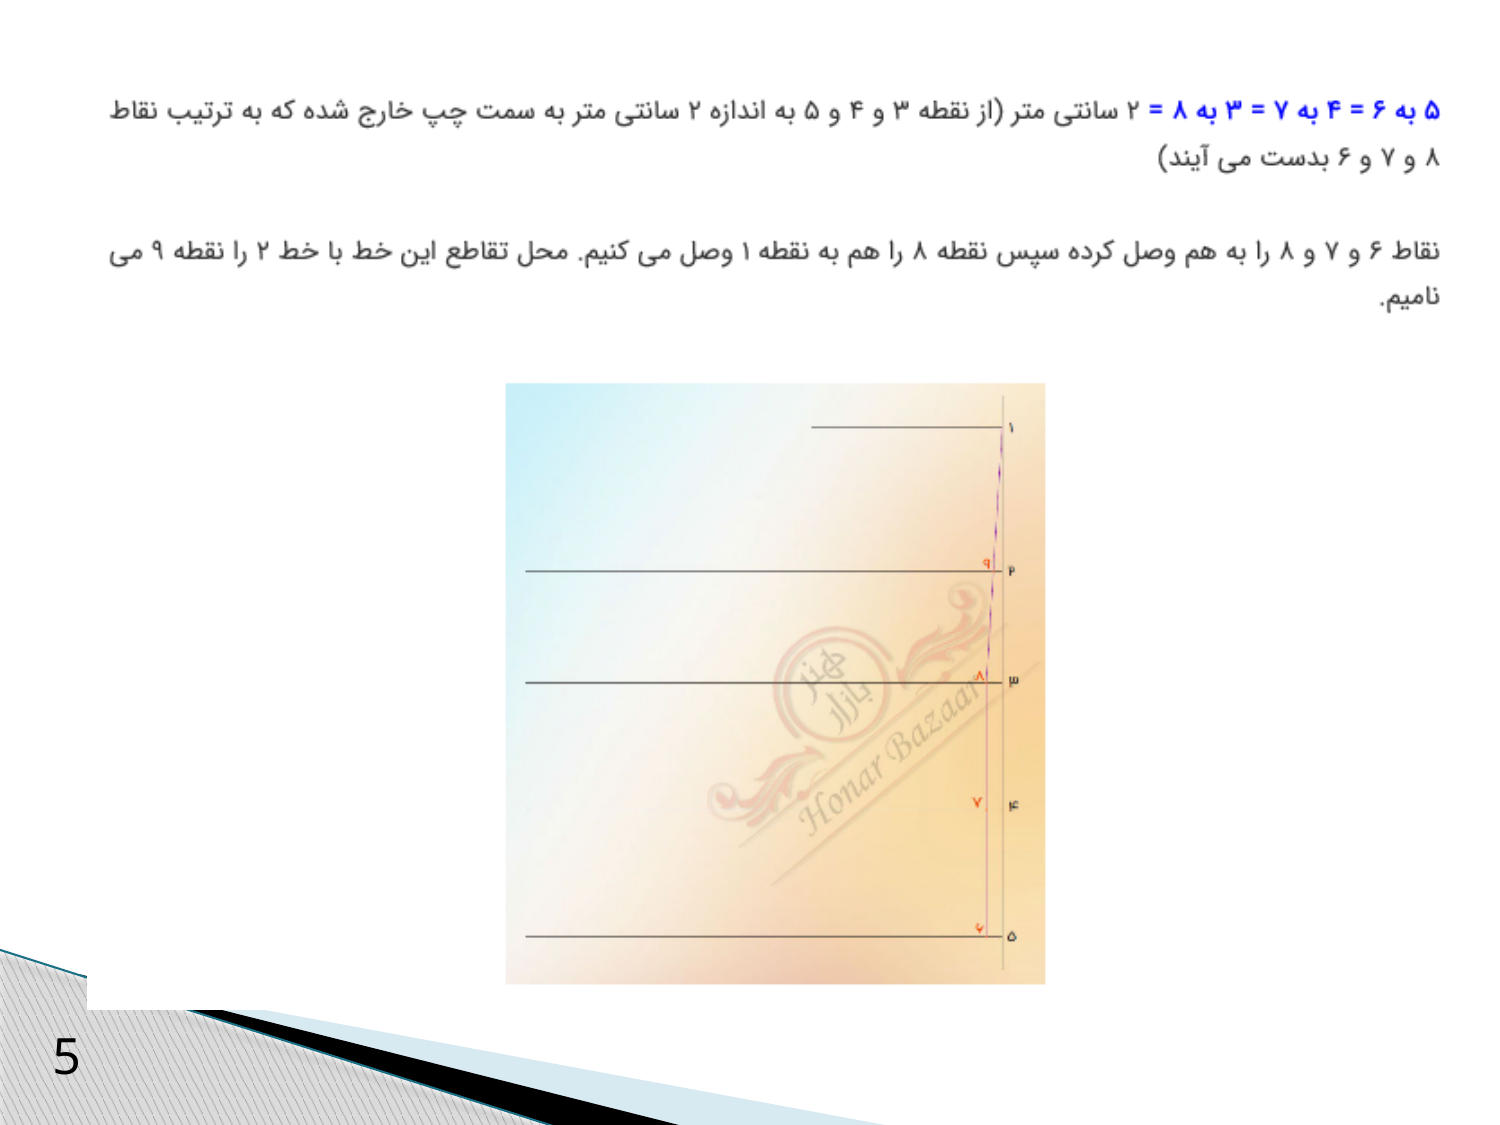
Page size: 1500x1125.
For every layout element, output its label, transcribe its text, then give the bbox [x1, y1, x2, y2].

picture [87, 74, 1473, 1010]
text_box 5 [37, 1017, 138, 1093]
